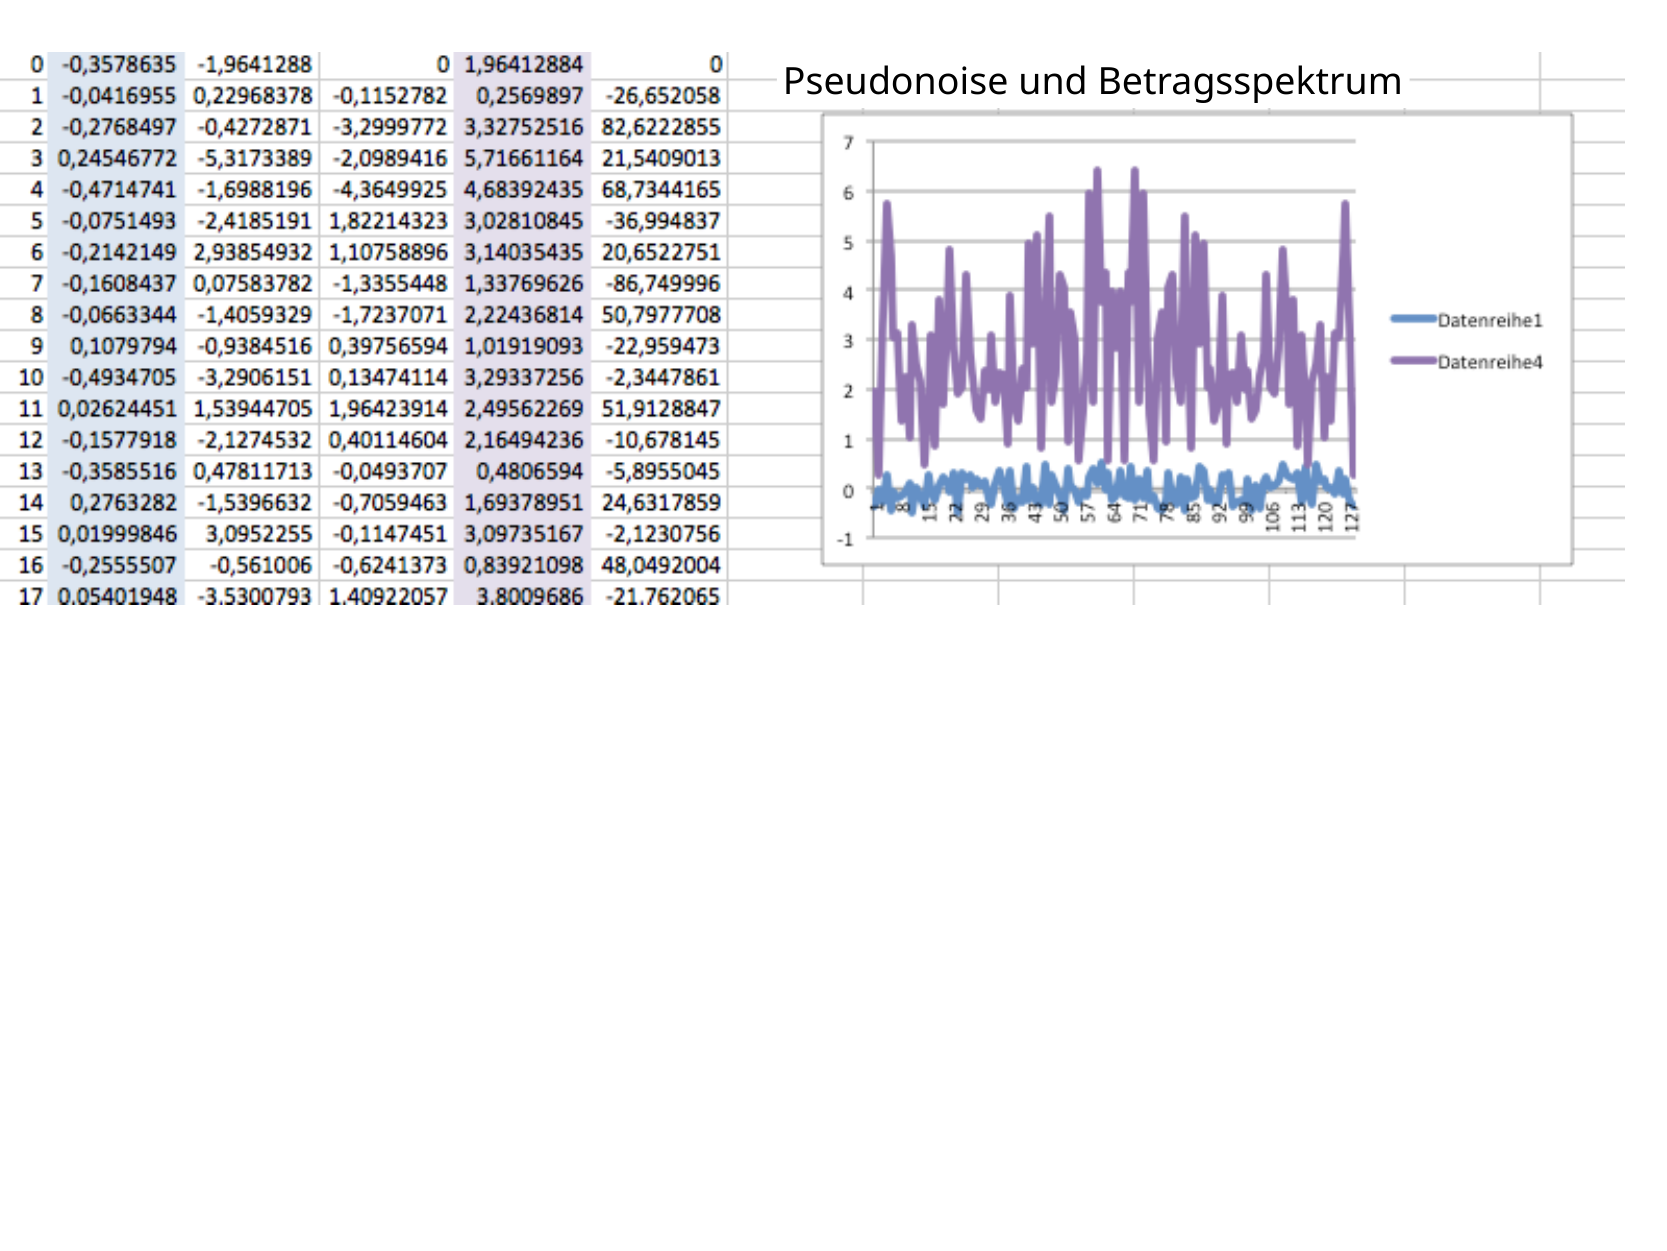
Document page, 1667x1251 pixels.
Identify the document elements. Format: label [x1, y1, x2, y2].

picture [0, 51, 1626, 605]
